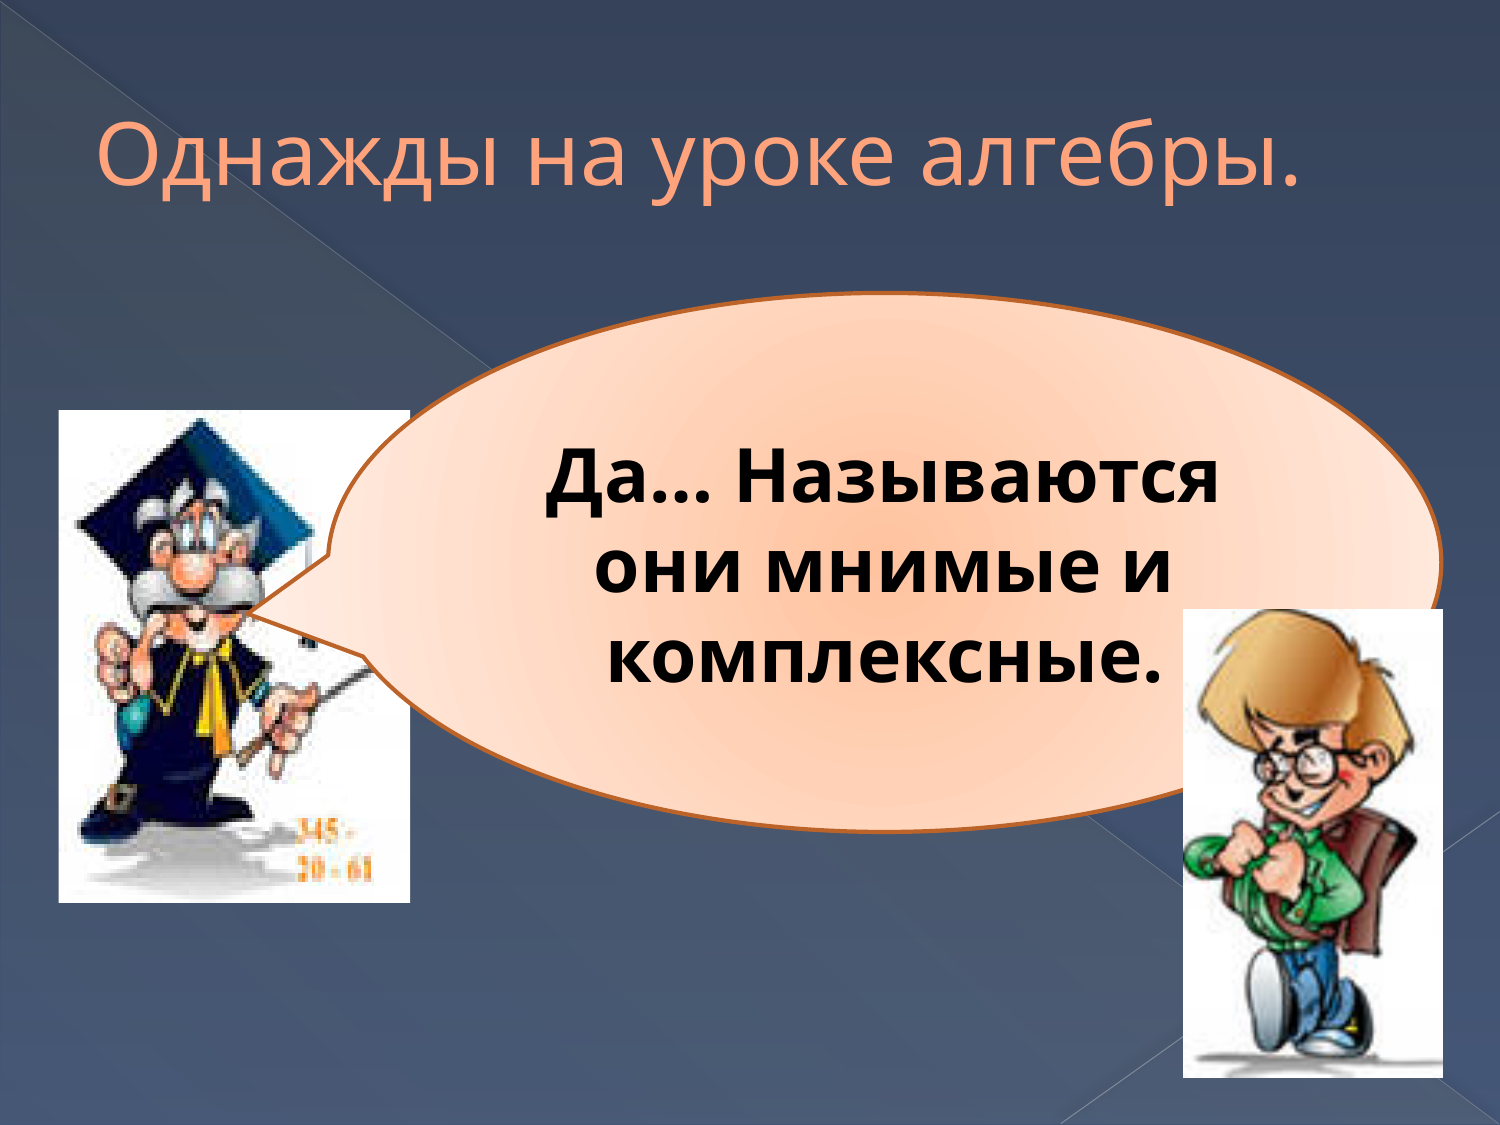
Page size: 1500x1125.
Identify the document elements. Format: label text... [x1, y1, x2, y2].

title Однажды на уроке алгебры. [0, 35, 1350, 265]
picture [58, 409, 411, 903]
text_box Да… Называются они мнимые и комплексные. [414, 290, 1444, 835]
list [1183, 609, 1444, 1079]
